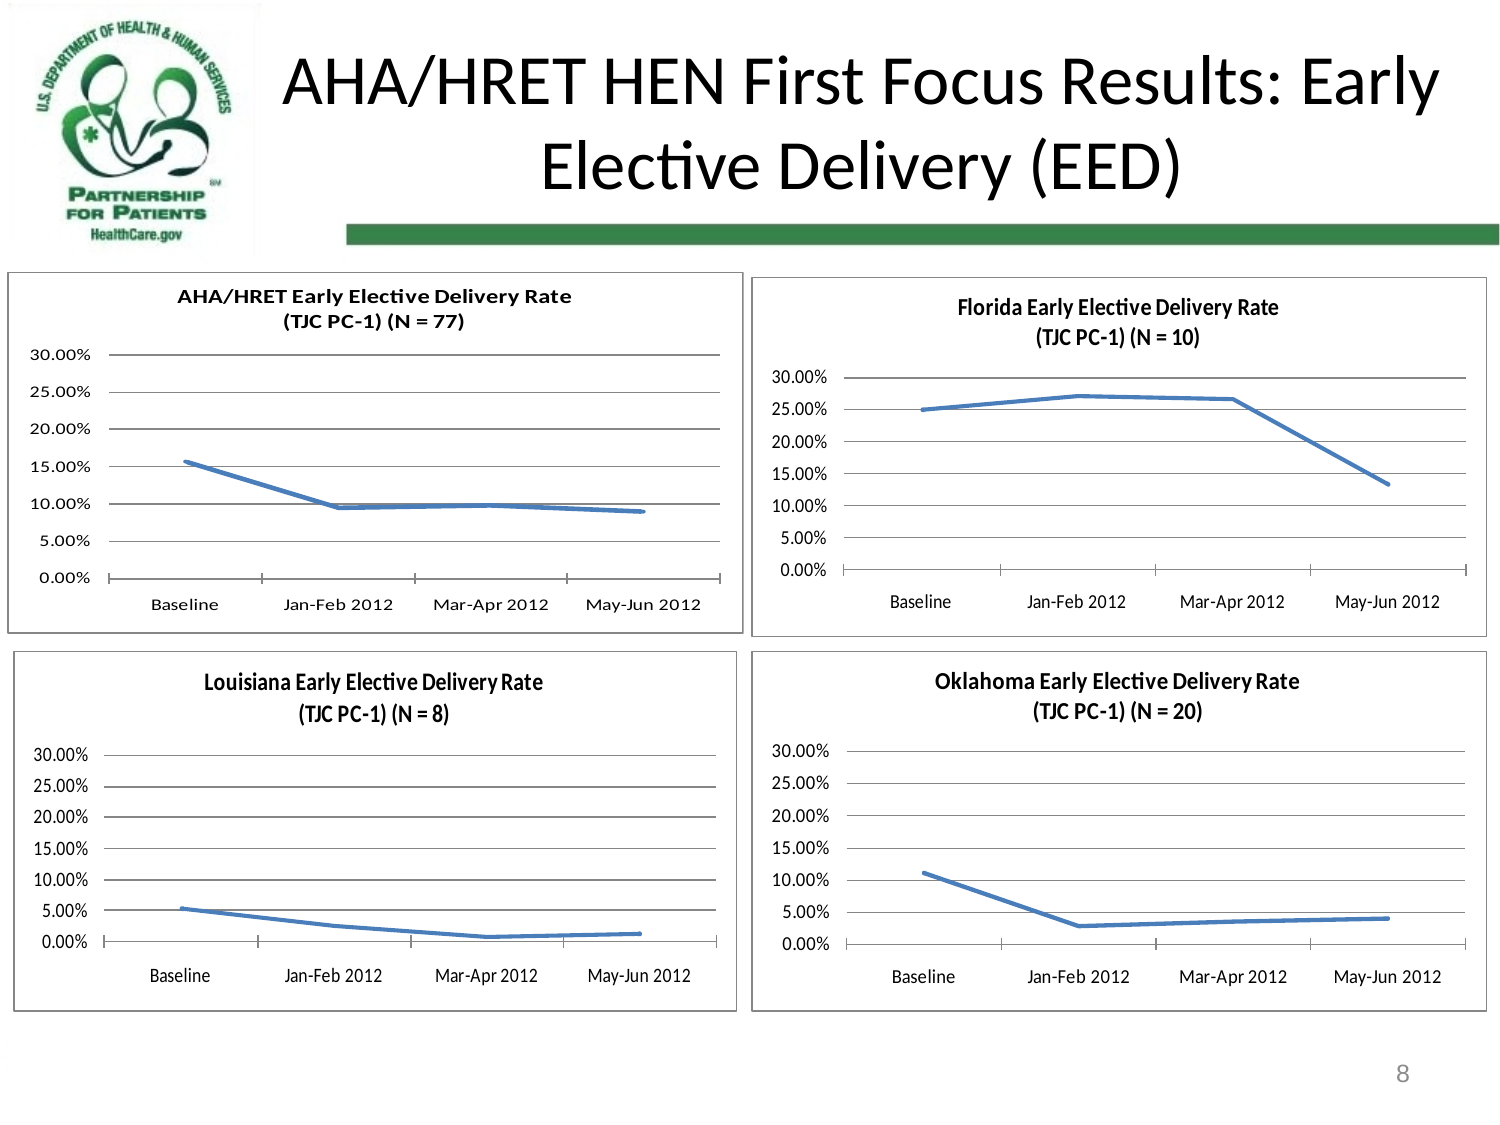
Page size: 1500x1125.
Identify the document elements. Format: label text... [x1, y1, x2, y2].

picture [0, 0, 1500, 1125]
title AHA/HRET HEN First Focus Results: Early Elective Delivery (EED) [249, 24, 1475, 213]
slide_number 8 [1074, 1042, 1425, 1103]
